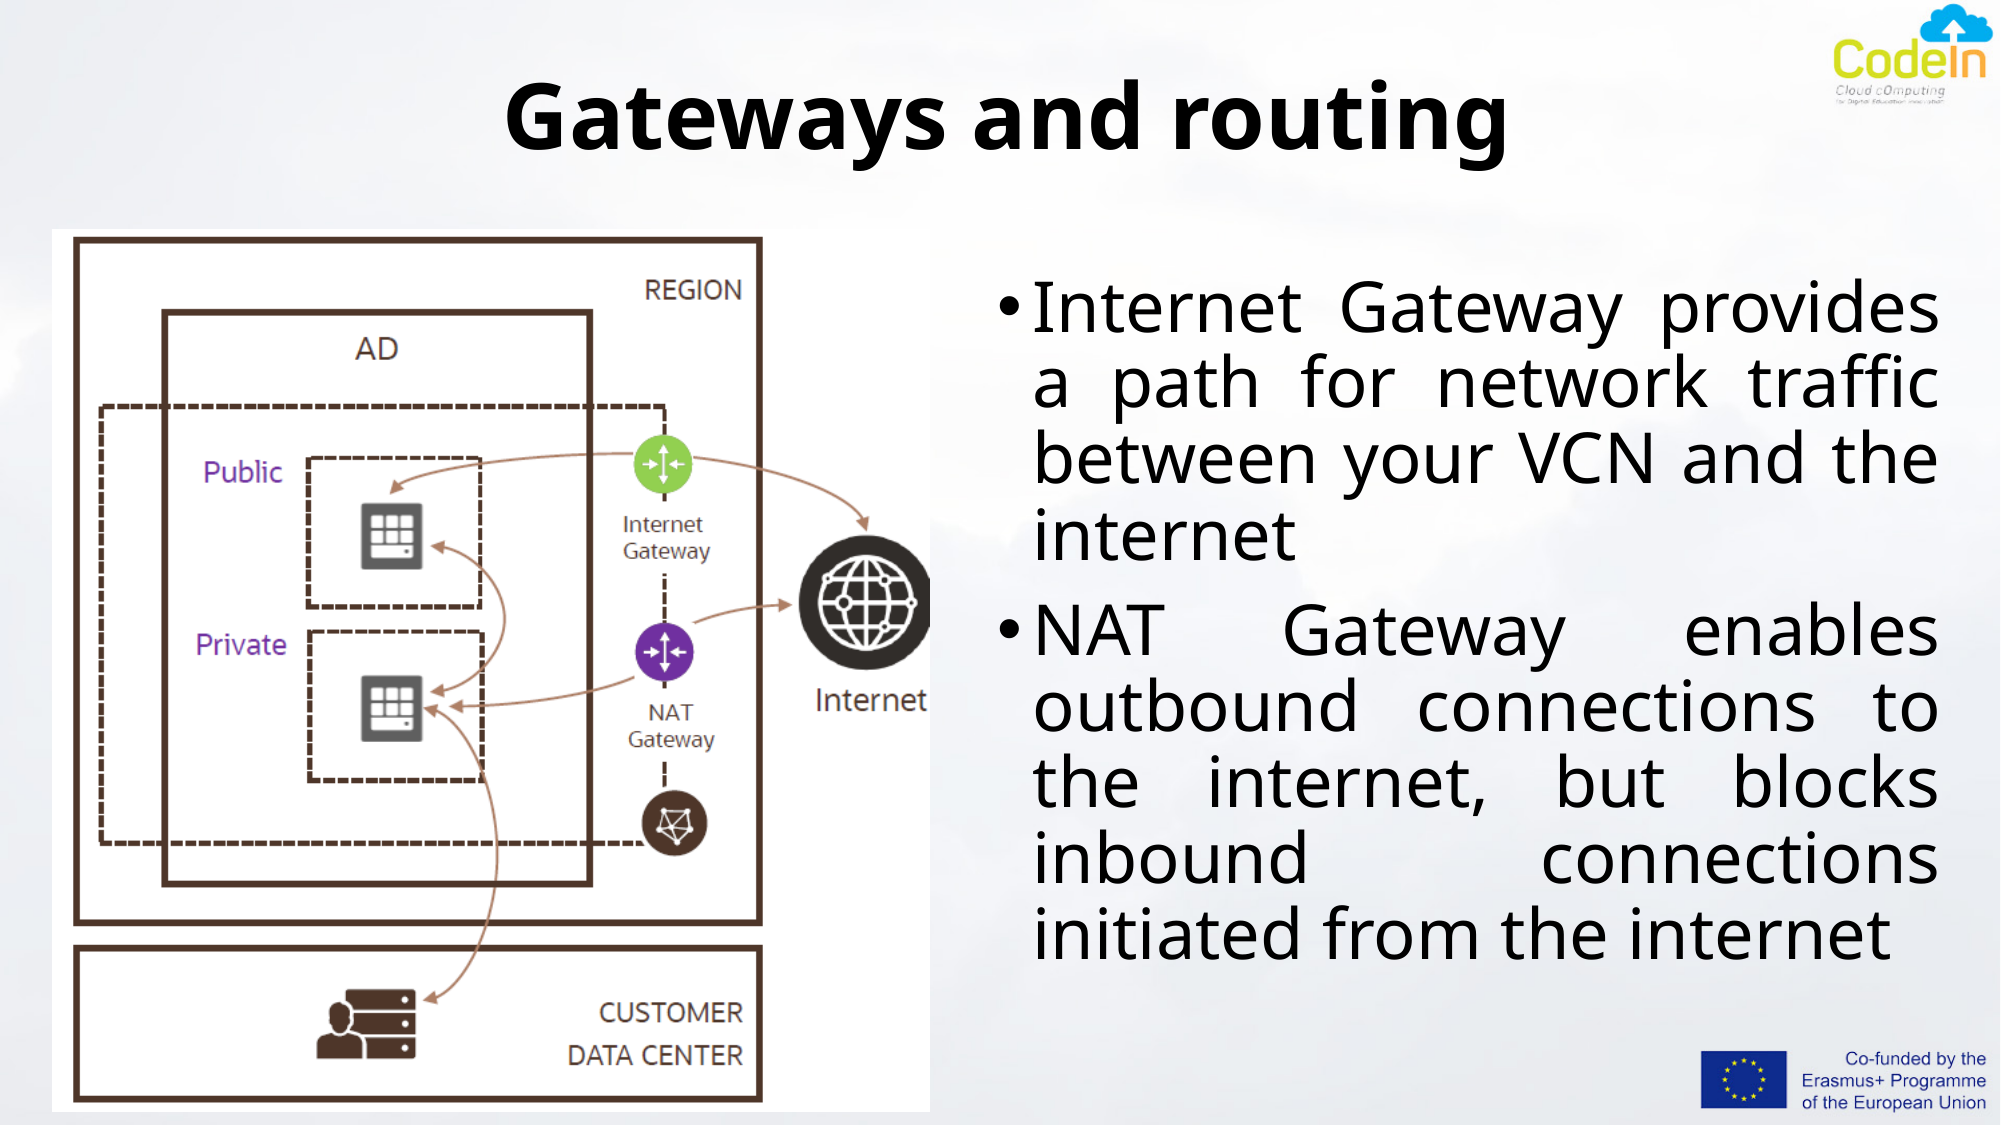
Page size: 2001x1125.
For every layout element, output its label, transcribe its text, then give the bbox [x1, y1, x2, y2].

picture [0, 0, 2001, 1125]
title Gateways and routing [145, 11, 1871, 230]
list Internet Gateway provides a path for network traffic between your VCN and the internet NAT Gateway enables outbound connections to the internet, but blocks inbound connections initiated from the internet [982, 263, 1957, 1095]
